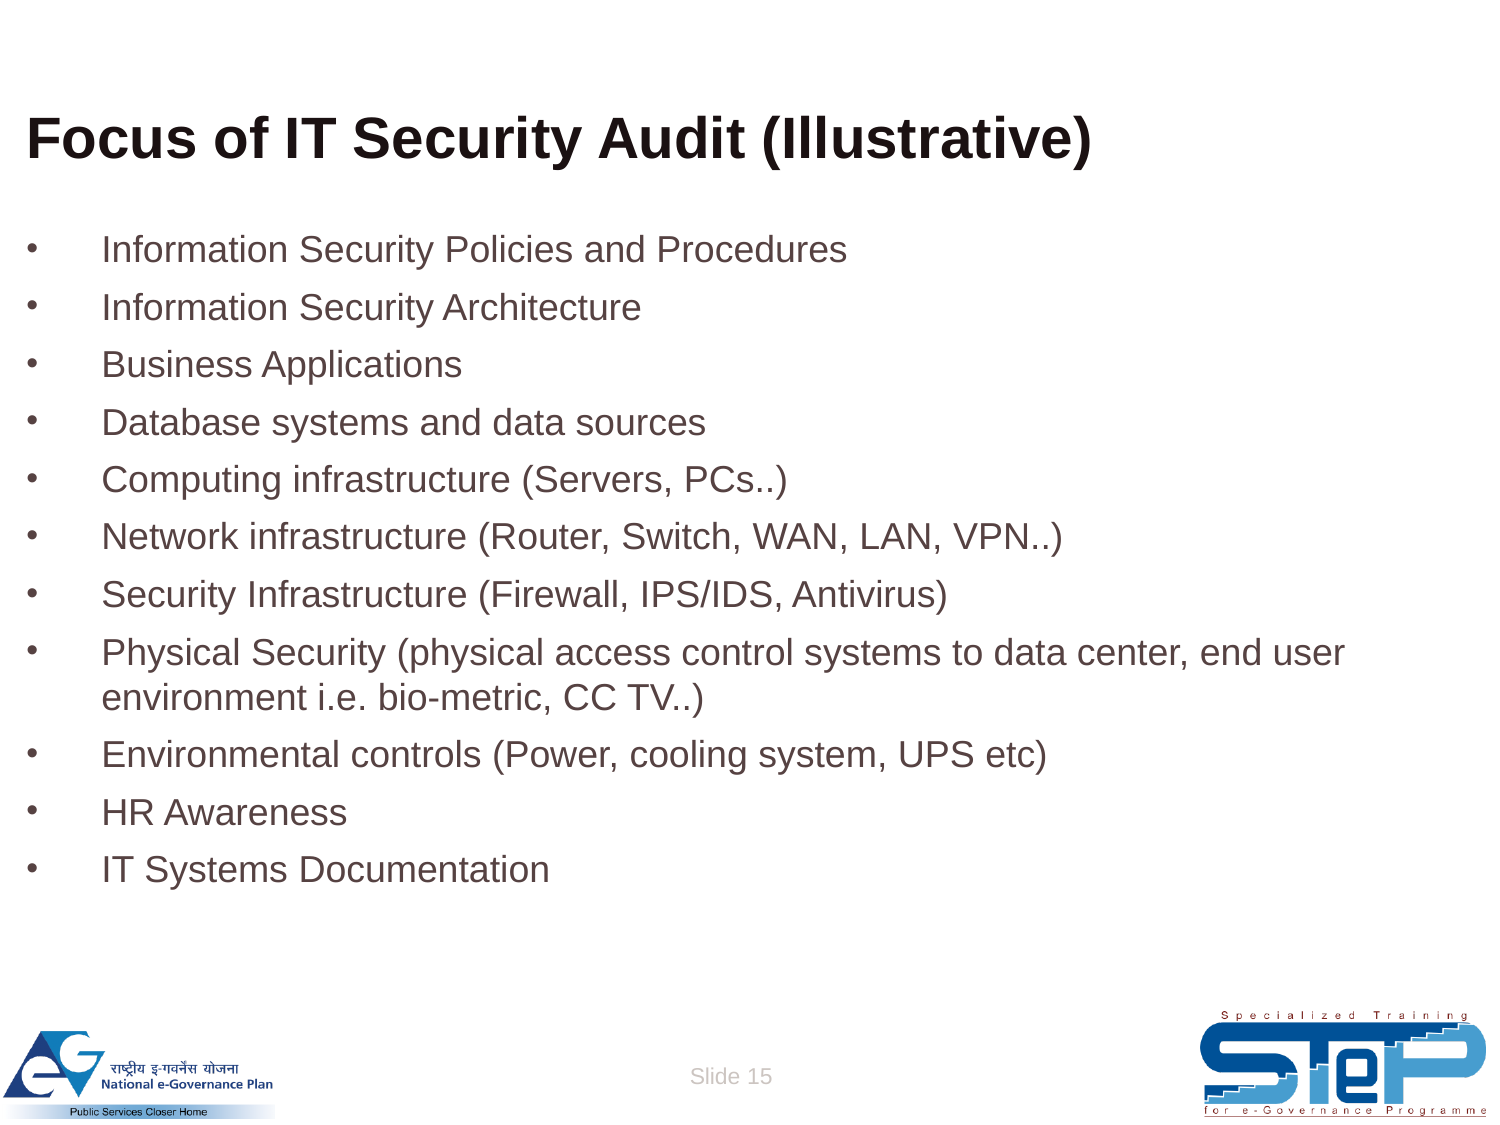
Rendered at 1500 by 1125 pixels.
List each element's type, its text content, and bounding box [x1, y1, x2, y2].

picture [1200, 1011, 1486, 1117]
title Focus of IT Security Audit (Illustrative) [26, 99, 1472, 224]
picture [2, 1031, 275, 1119]
list Information Security Policies and Procedures Information Security Architecture Business Applications Database systems and data sources Computing infrastructure (Servers, PCs..) Network infrastructure (Router, Switch, WAN, LAN, VPN..) Security Infrastructure (Firewall, IPS/IDS, Antivirus) Physical Security (physical access control systems to data center, end user environment i.e. bio-metric, CC TV..) Environmental controls (Power, cooling system, UPS etc) HR Awareness IT Systems Documentation [26, 224, 1474, 937]
